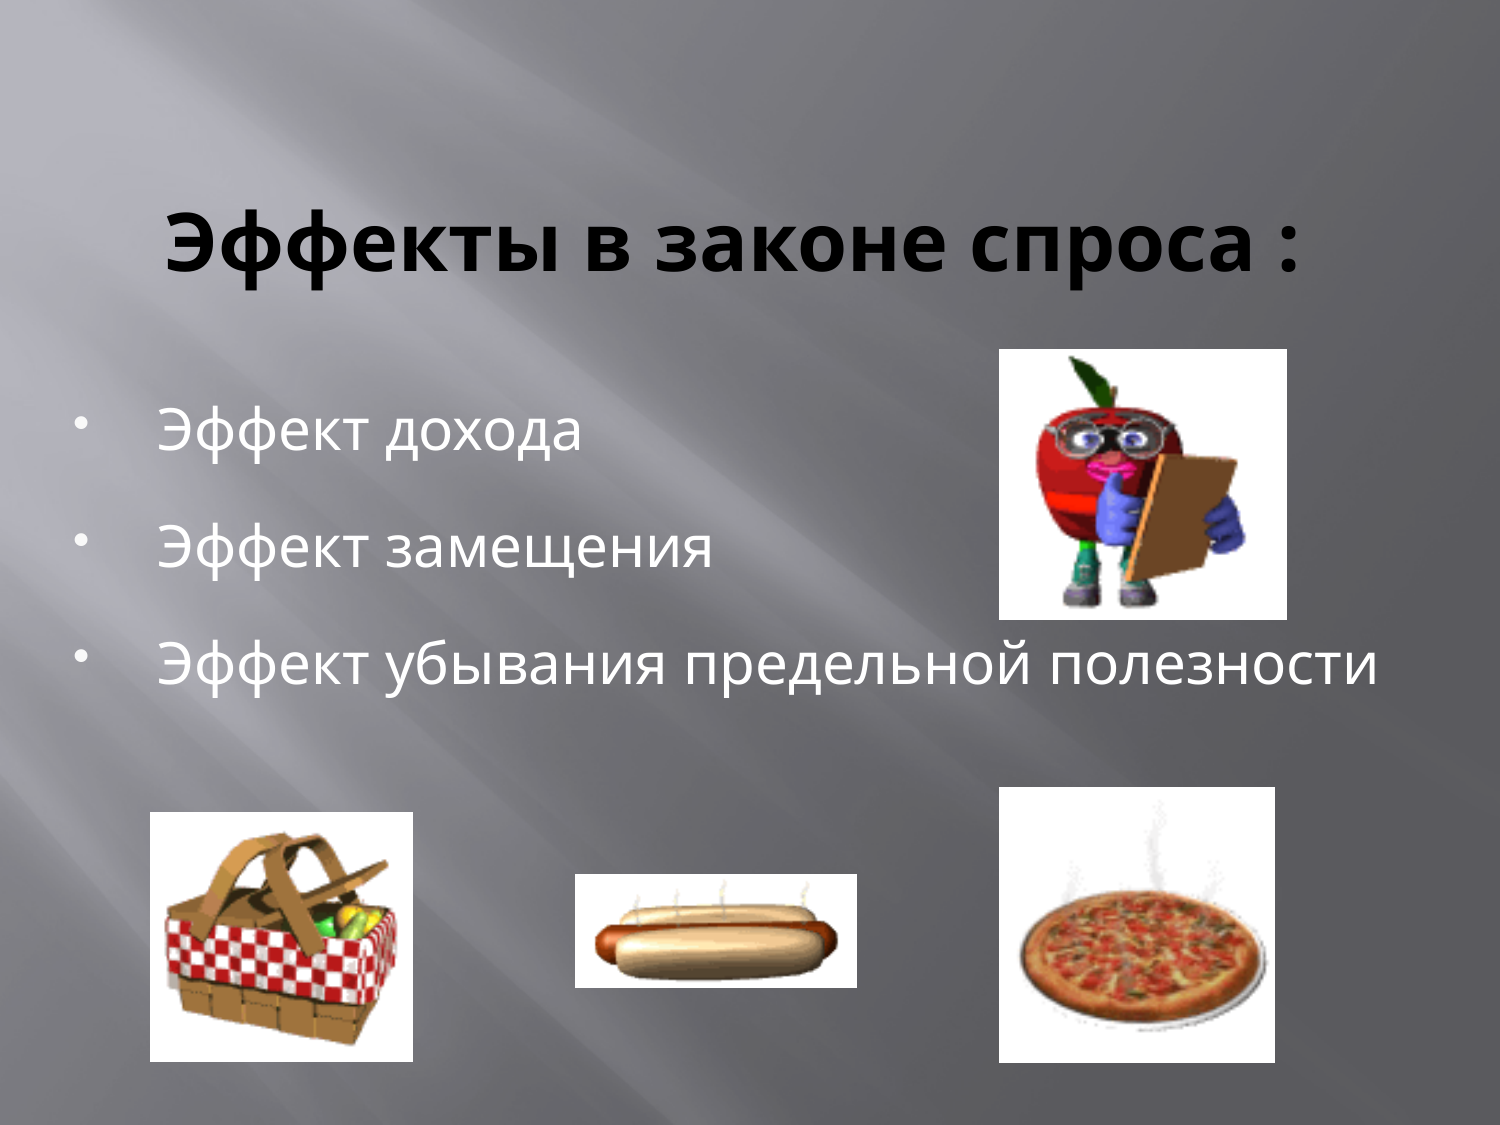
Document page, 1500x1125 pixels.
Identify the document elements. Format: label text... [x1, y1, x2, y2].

picture [999, 787, 1276, 1063]
picture [999, 349, 1287, 621]
list Эффект дохода Эффект замещения Эффект убывания предельной полезности [37, 349, 1463, 776]
picture [149, 812, 413, 1063]
title Эффекты в законе спроса : [40, 152, 1425, 325]
picture [574, 874, 857, 988]
